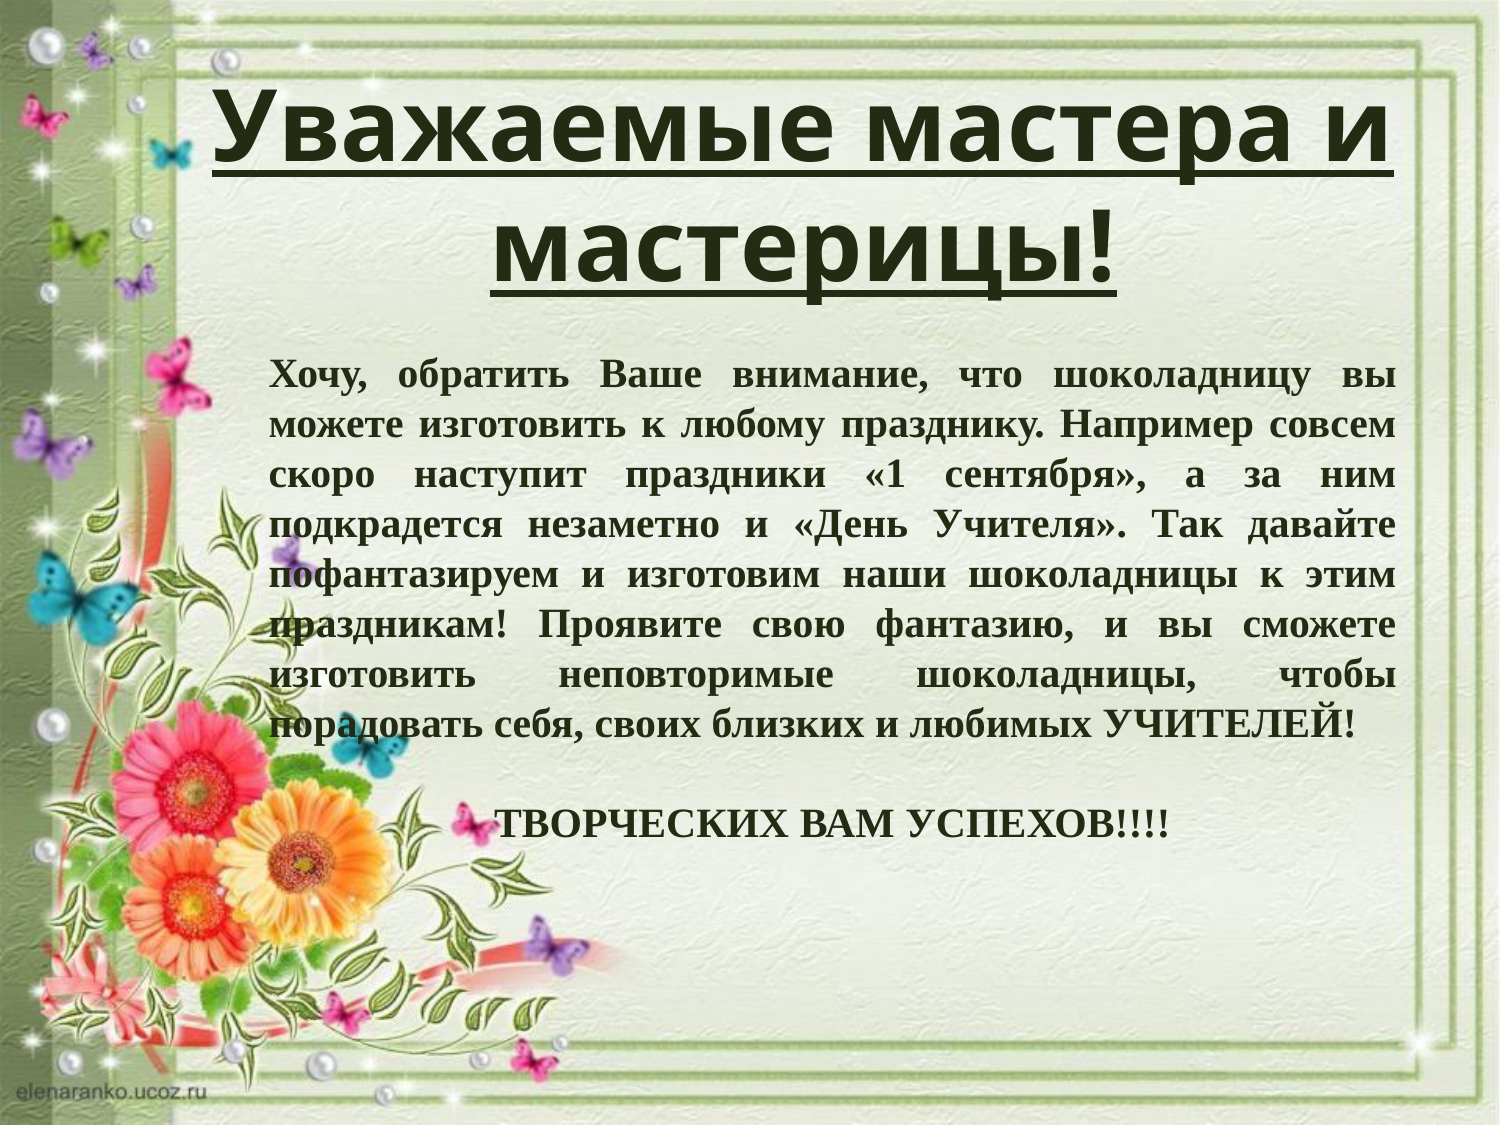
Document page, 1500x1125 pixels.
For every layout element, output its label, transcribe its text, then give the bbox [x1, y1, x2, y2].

picture [0, 0, 1500, 1125]
text_box Хочу, обратить Ваше внимание, что шоколадницу вы можете изготовить к любому празднику. Например совсем скоро наступит праздники «1 сентября», а за ним подкрадется незаметно и «День Учителя». Так давайте пофантазируем и изготовим наши шоколадницы к этим праздникам! Проявите свою фантазию, и вы сможете изготовить неповторимые шоколадницы, чтобы порадовать себя, своих близких и любимых УЧИТЕЛЕЙ! ТВОРЧЕСКИХ ВАМ УСПЕХОВ!!!! [253, 338, 1412, 853]
text_box Уважаемые мастера и мастерицы! [182, 54, 1424, 310]
